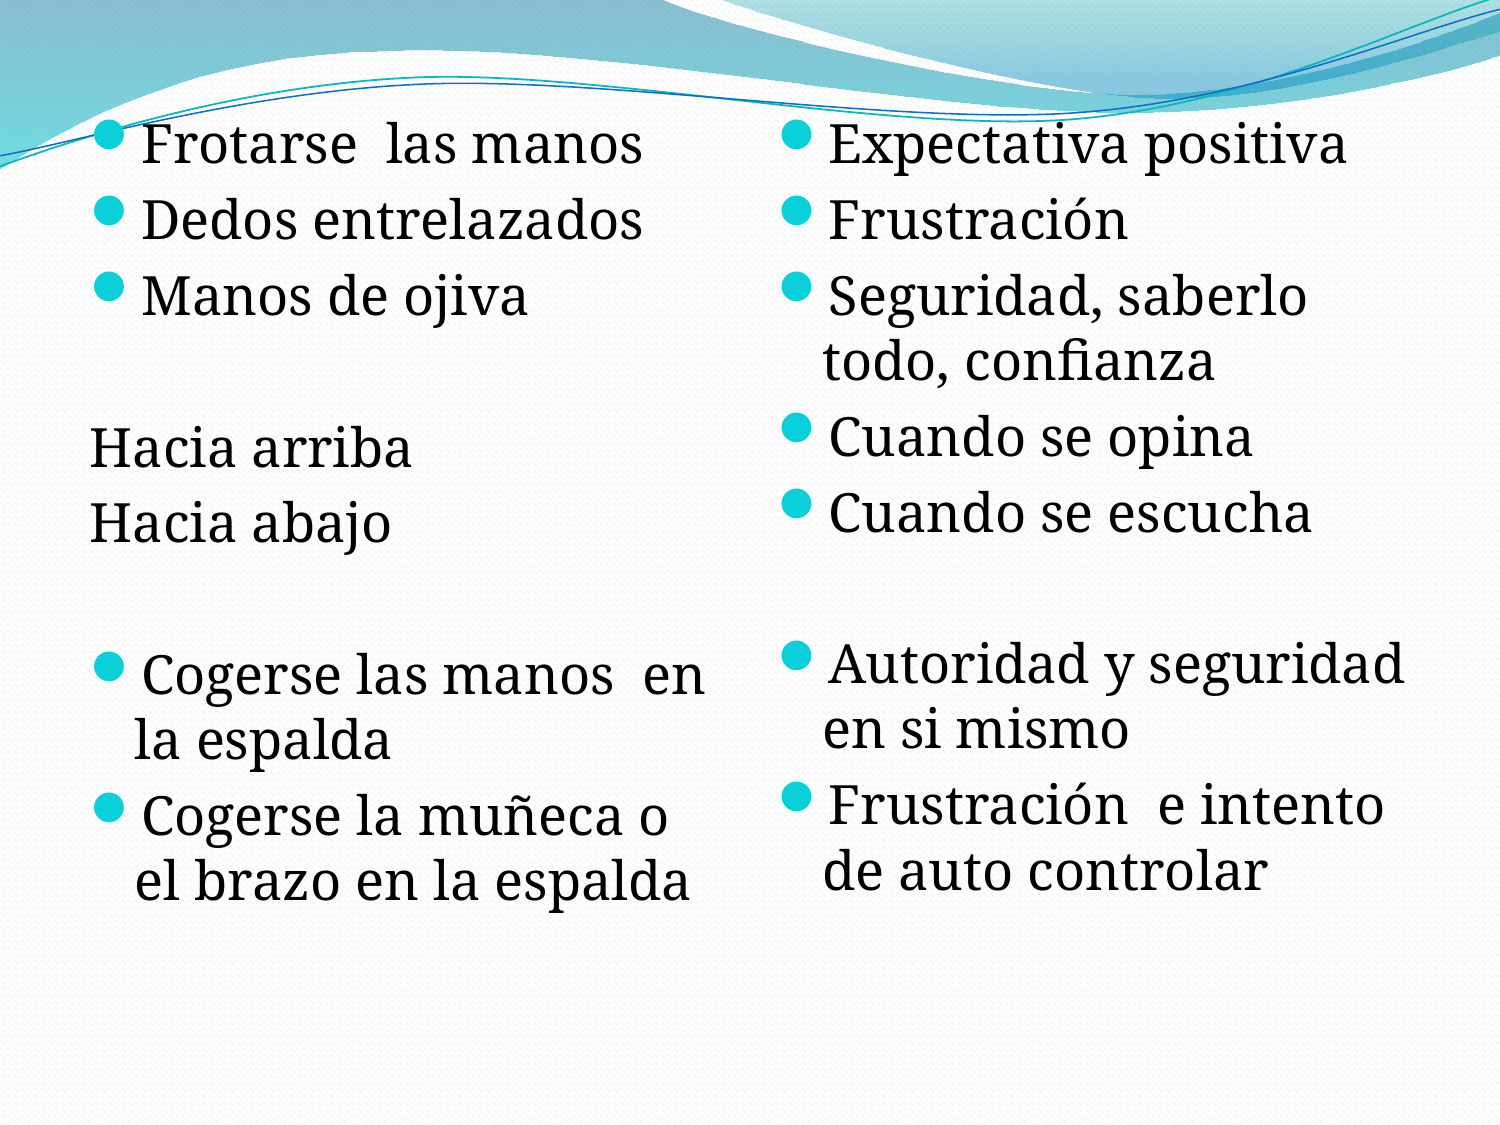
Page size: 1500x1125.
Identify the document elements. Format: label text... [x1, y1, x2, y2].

list Frotarse las manos Dedos entrelazados Manos de ojiva Hacia arriba Hacia abajo Cogerse las manos en la espalda Cogerse la muñeca o el brazo en la espalda [75, 101, 738, 1043]
list Expectativa positiva Frustración Seguridad, saberlo todo, confianza Cuando se opina Cuando se escucha Autoridad y seguridad en si mismo Frustración e intento de auto controlar [762, 101, 1425, 1043]
